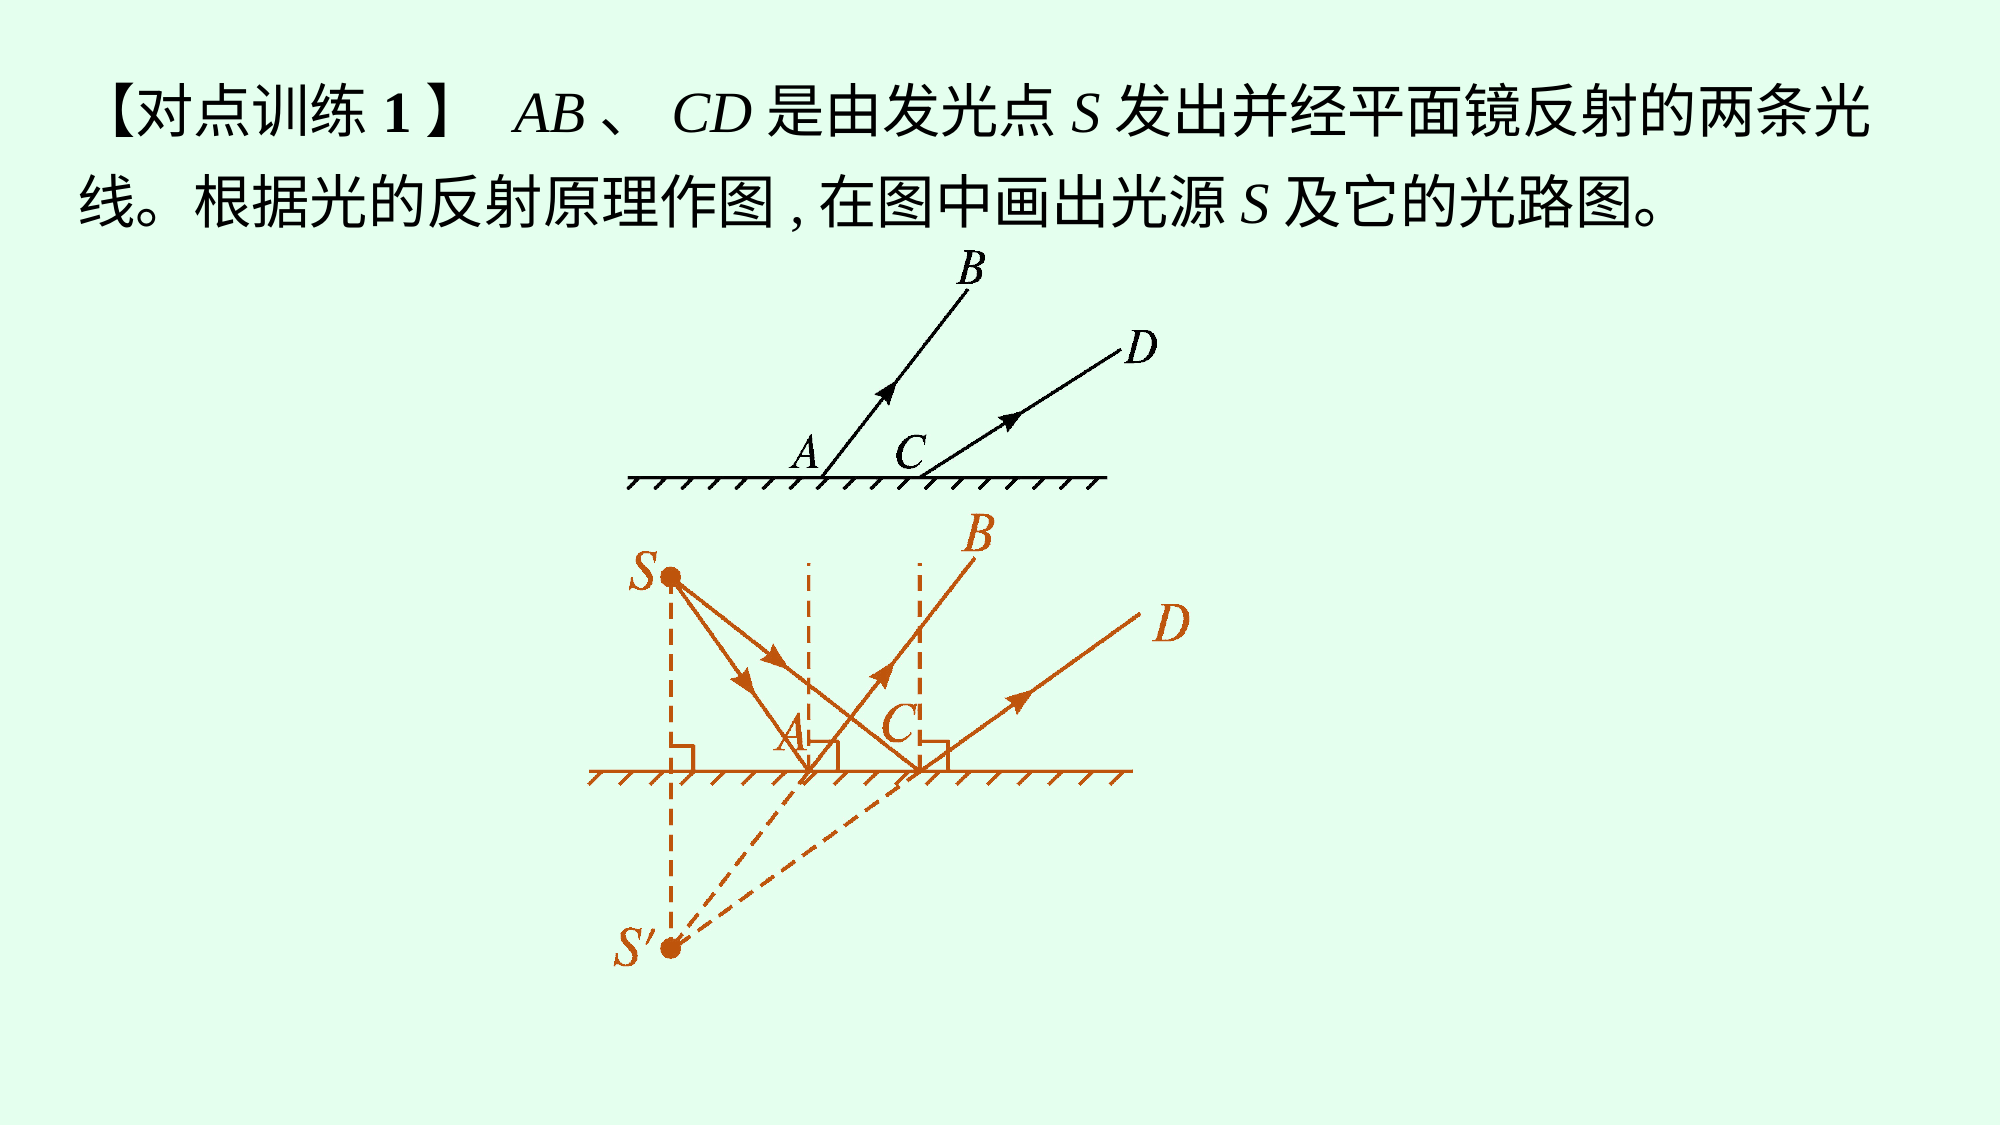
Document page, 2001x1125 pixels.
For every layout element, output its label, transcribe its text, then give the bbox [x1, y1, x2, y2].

text_box 【对点训练1】 AB、CD是由发光点S发出并经平面镜反射的两条光线。根据光的反射原理作图,在图中画出光源S及它的光路图。 [62, 46, 1938, 243]
picture [586, 511, 1194, 971]
picture [623, 250, 1159, 490]
